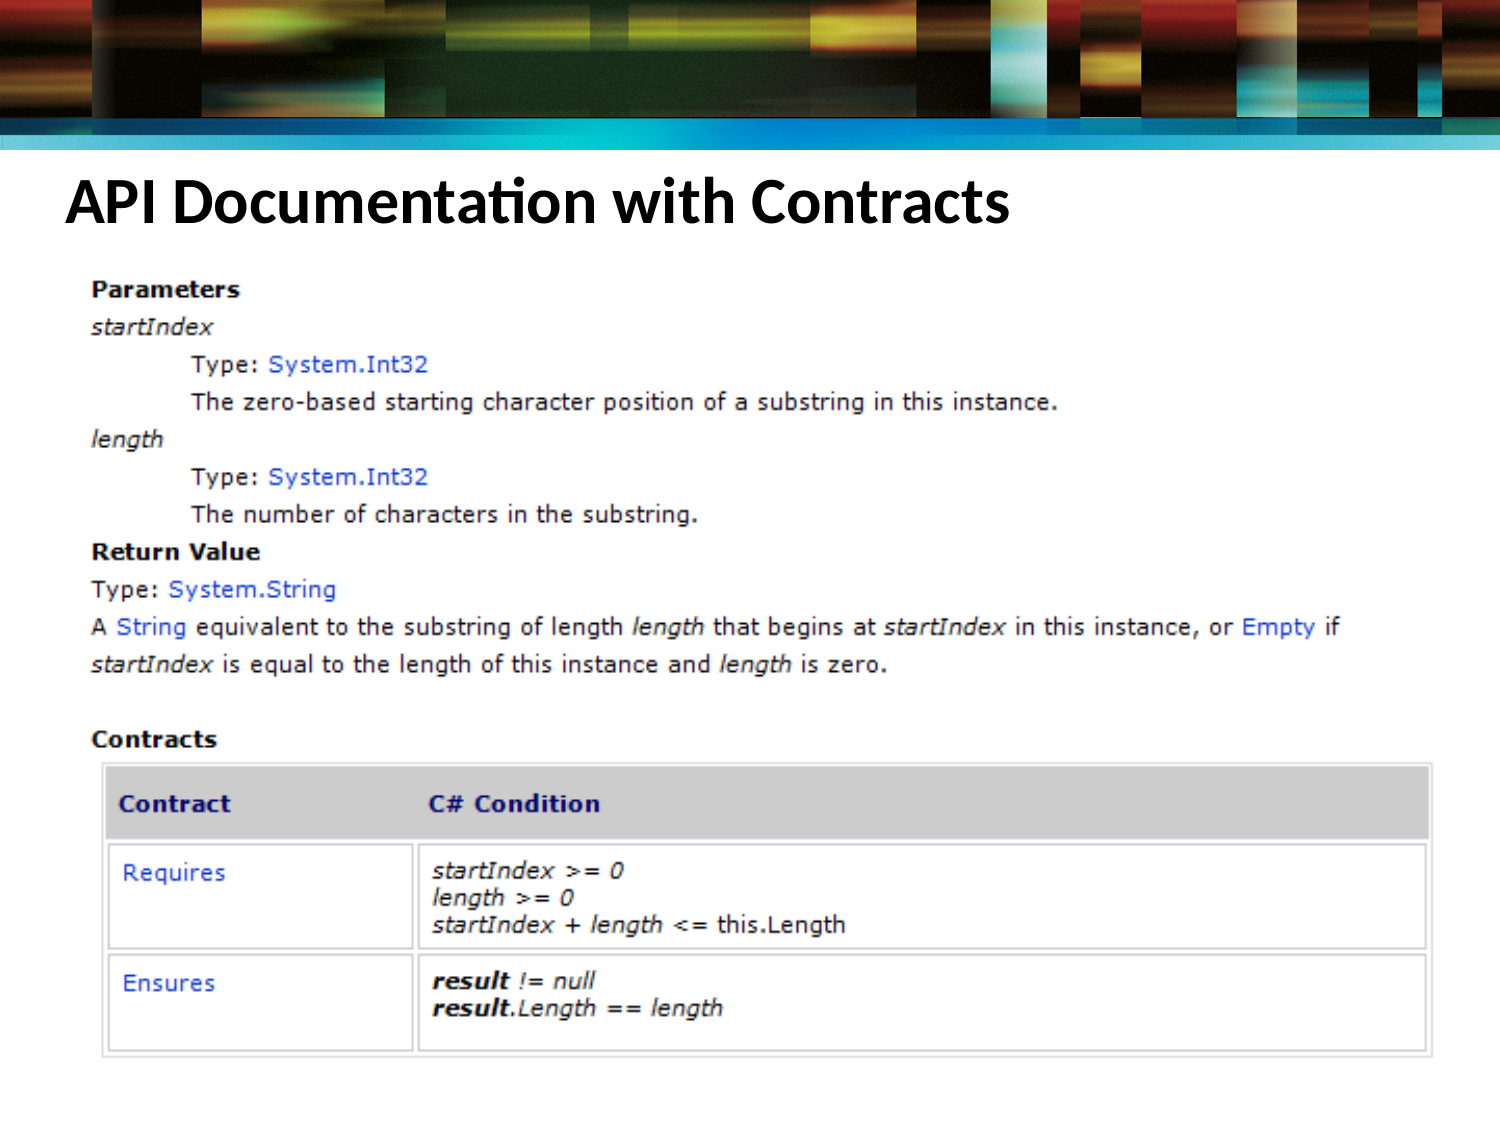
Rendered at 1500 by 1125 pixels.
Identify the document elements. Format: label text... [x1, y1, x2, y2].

title API Documentation with Contracts [50, 149, 1450, 246]
picture [0, 0, 1500, 150]
picture [74, 271, 1447, 1074]
